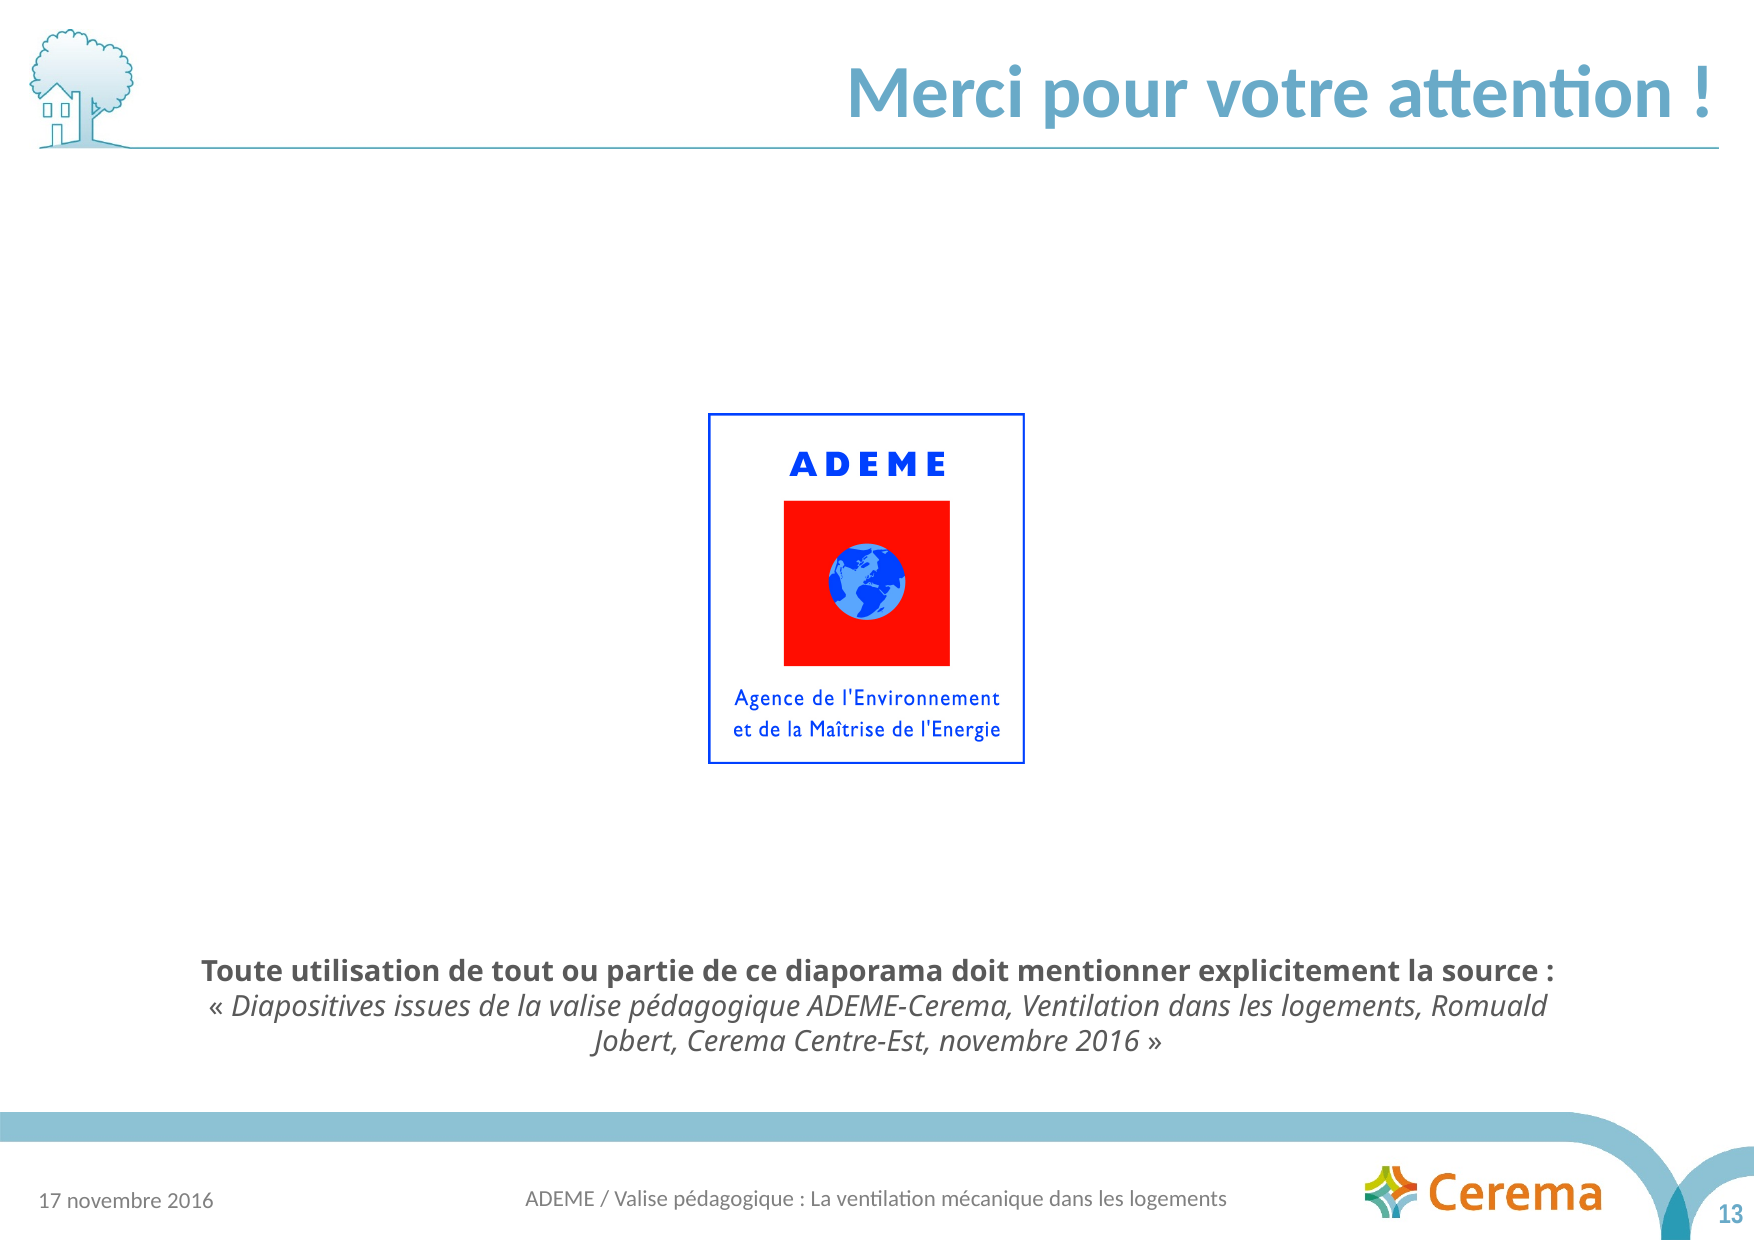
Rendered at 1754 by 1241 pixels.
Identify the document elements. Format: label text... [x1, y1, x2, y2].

picture [708, 413, 1025, 765]
picture [0, 1112, 1754, 1240]
text_box Toute utilisation de tout ou partie de ce diaporama doit mentionner explicitement la source : « Diapositives issues de la valise pédagogique ADEME-Cerema, Ventilation dans les logements, Romuald Jobert, Cerema Centre-Est, novembre 2016 » [177, 944, 1580, 1087]
picture [29, 29, 1719, 149]
text_box Merci pour votre attention ! [265, 35, 1731, 136]
